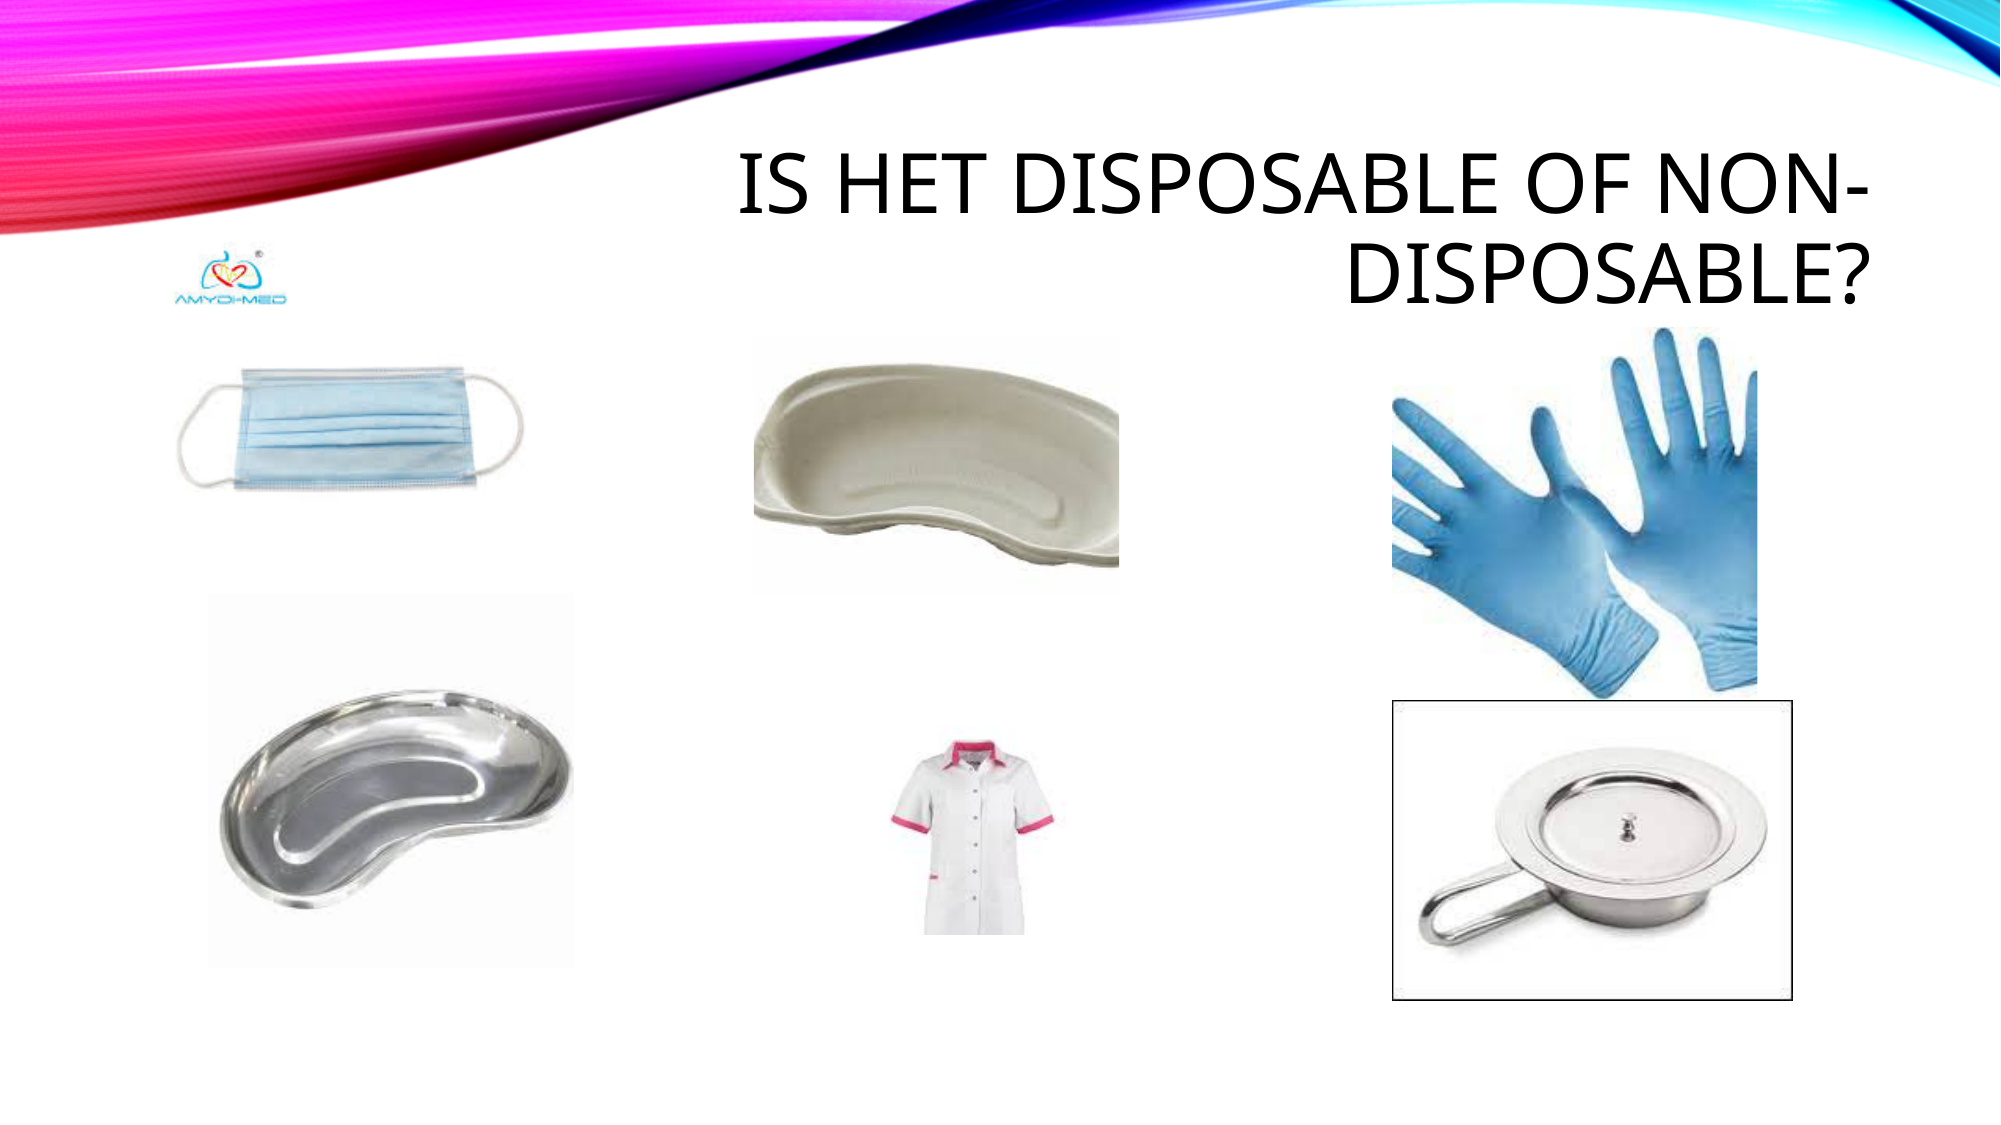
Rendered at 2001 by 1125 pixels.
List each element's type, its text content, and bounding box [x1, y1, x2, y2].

picture [753, 337, 1120, 594]
picture [0, 0, 2000, 237]
title Is het disposable of non-disposable? [423, 125, 1888, 338]
picture [789, 677, 1156, 935]
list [174, 241, 527, 595]
picture [1890, 0, 2000, 75]
picture [1910, 0, 2000, 45]
picture [1391, 327, 1793, 1002]
picture [207, 593, 574, 968]
